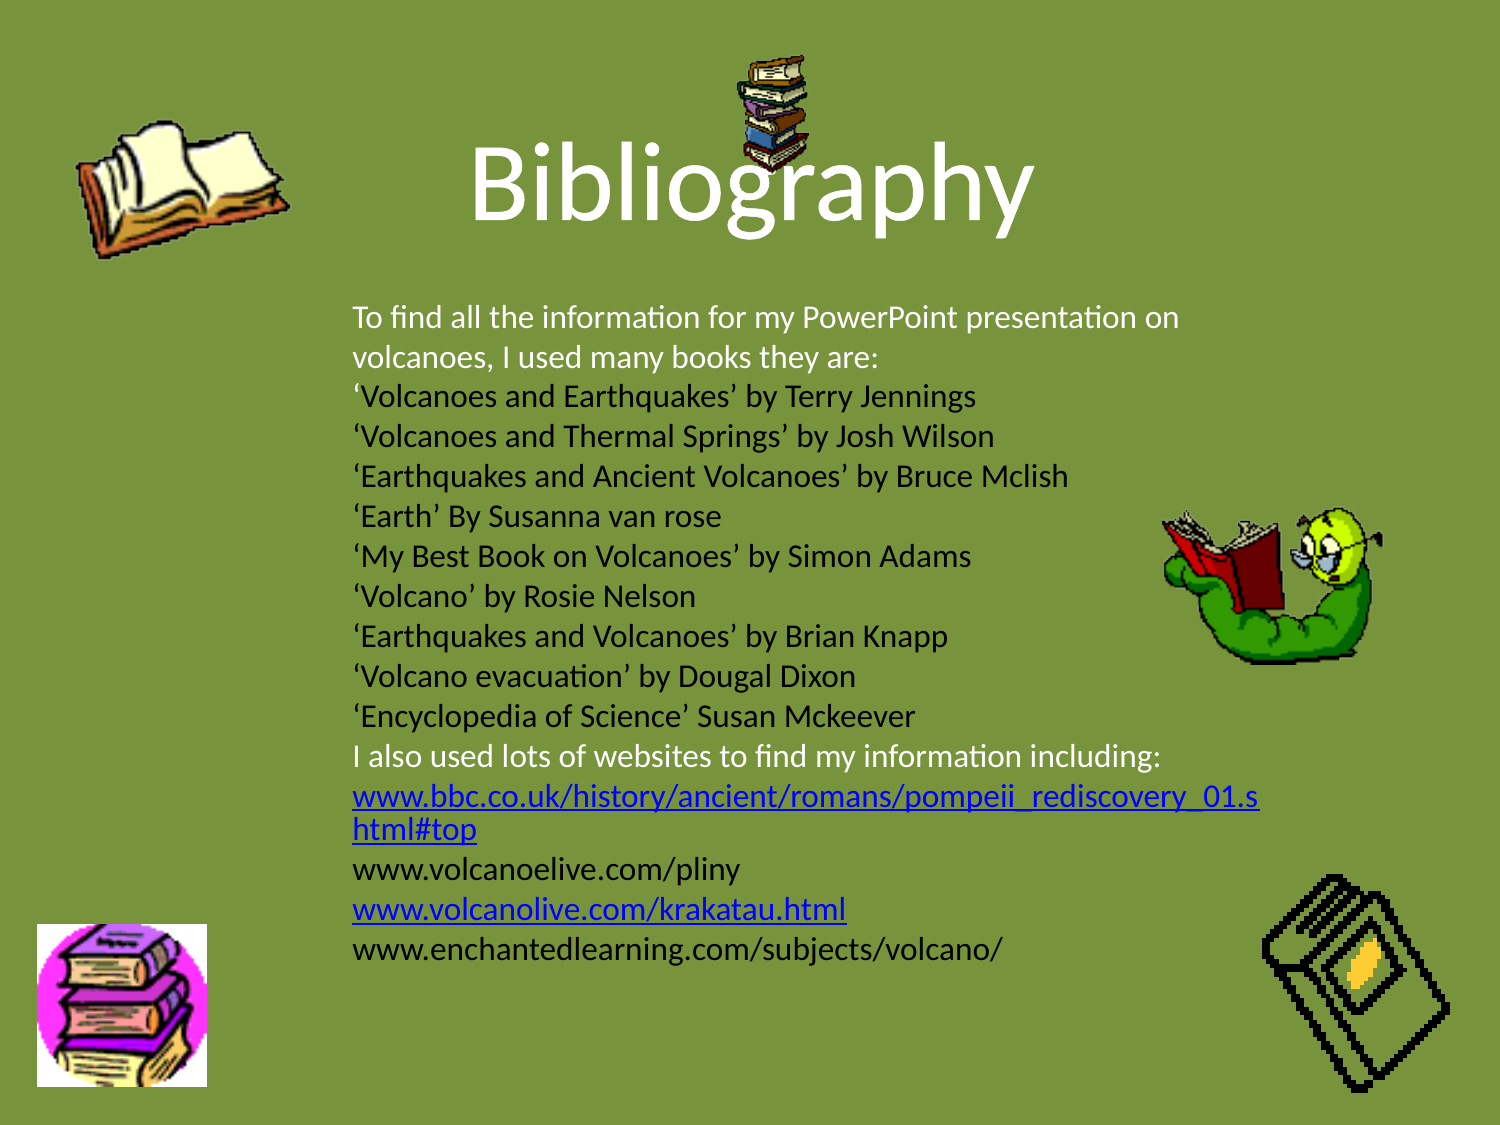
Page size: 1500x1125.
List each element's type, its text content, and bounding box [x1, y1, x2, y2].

text_box Bibliography [452, 99, 1051, 250]
picture [737, 0, 816, 180]
picture [1262, 874, 1451, 1093]
text_box To find all the information for my PowerPoint presentation on volcanoes, I used many books they are: ‘Volcanoes and Earthquakes’ by Terry Jennings ‘Volcanoes and Thermal Springs’ by Josh Wilson ‘Earthquakes and Ancient Volcanoes’ by Bruce Mclish ‘Earth’ By Susanna van rose ‘My Best Book on Volcanoes’ by Simon Adams ‘Volcano’ by Rosie Nelson ‘Earthquakes and Volcanoes’ by Brian Knapp ‘Volcano evacuation’ by Dougal Dixon ‘Encyclopedia of Science’ Susan Mckeever I also used lots of websites to find my information including: www.bbc.co.uk/history/ancient/romans/pompeii_rediscovery_01.shtml#top www.volcanoelive.com/pliny www.volcanolive.com/krakatau.html www.enchantedlearning.com/subjects/volcano/ [337, 287, 1275, 1125]
picture [37, 924, 207, 1087]
picture [62, 87, 301, 270]
picture [1162, 449, 1388, 665]
